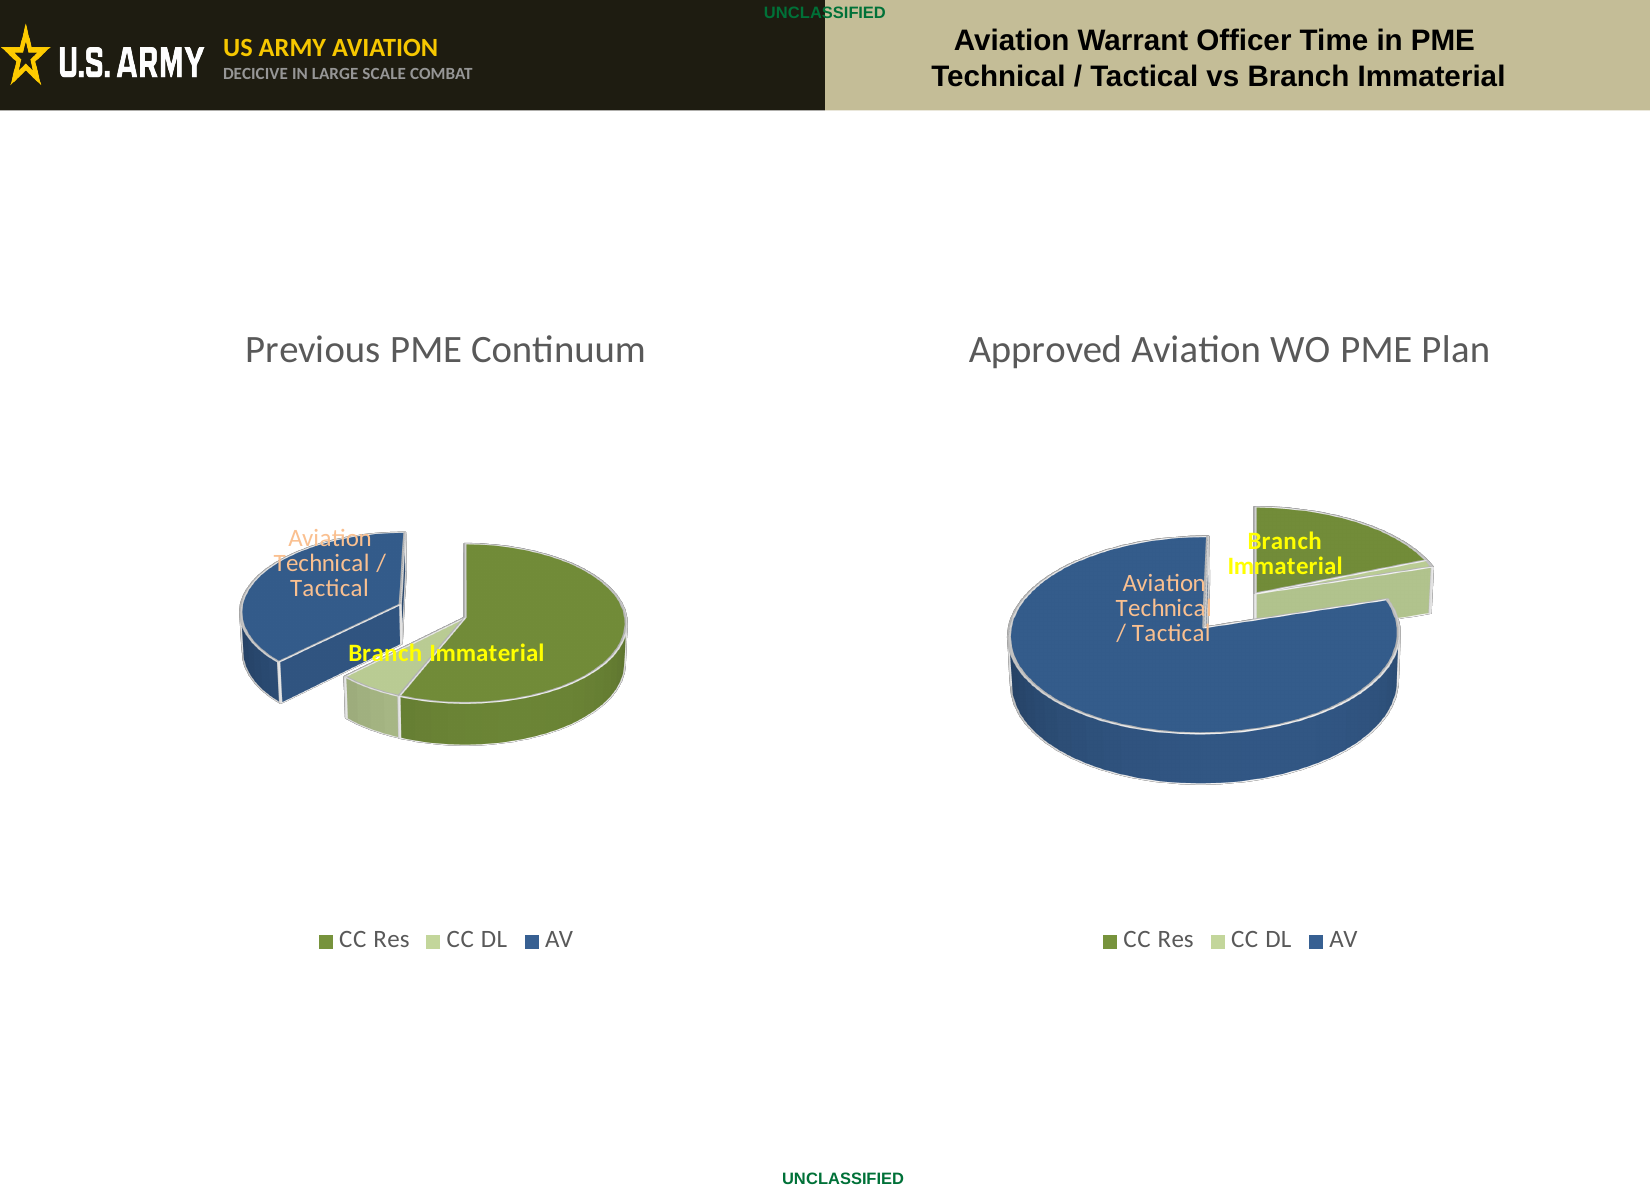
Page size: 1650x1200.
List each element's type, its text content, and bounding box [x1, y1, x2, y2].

chart [25, 299, 1650, 961]
text_box Aviation Warrant Officer Time in PME Technical / Tactical vs Branch Immaterial [825, 13, 1613, 100]
